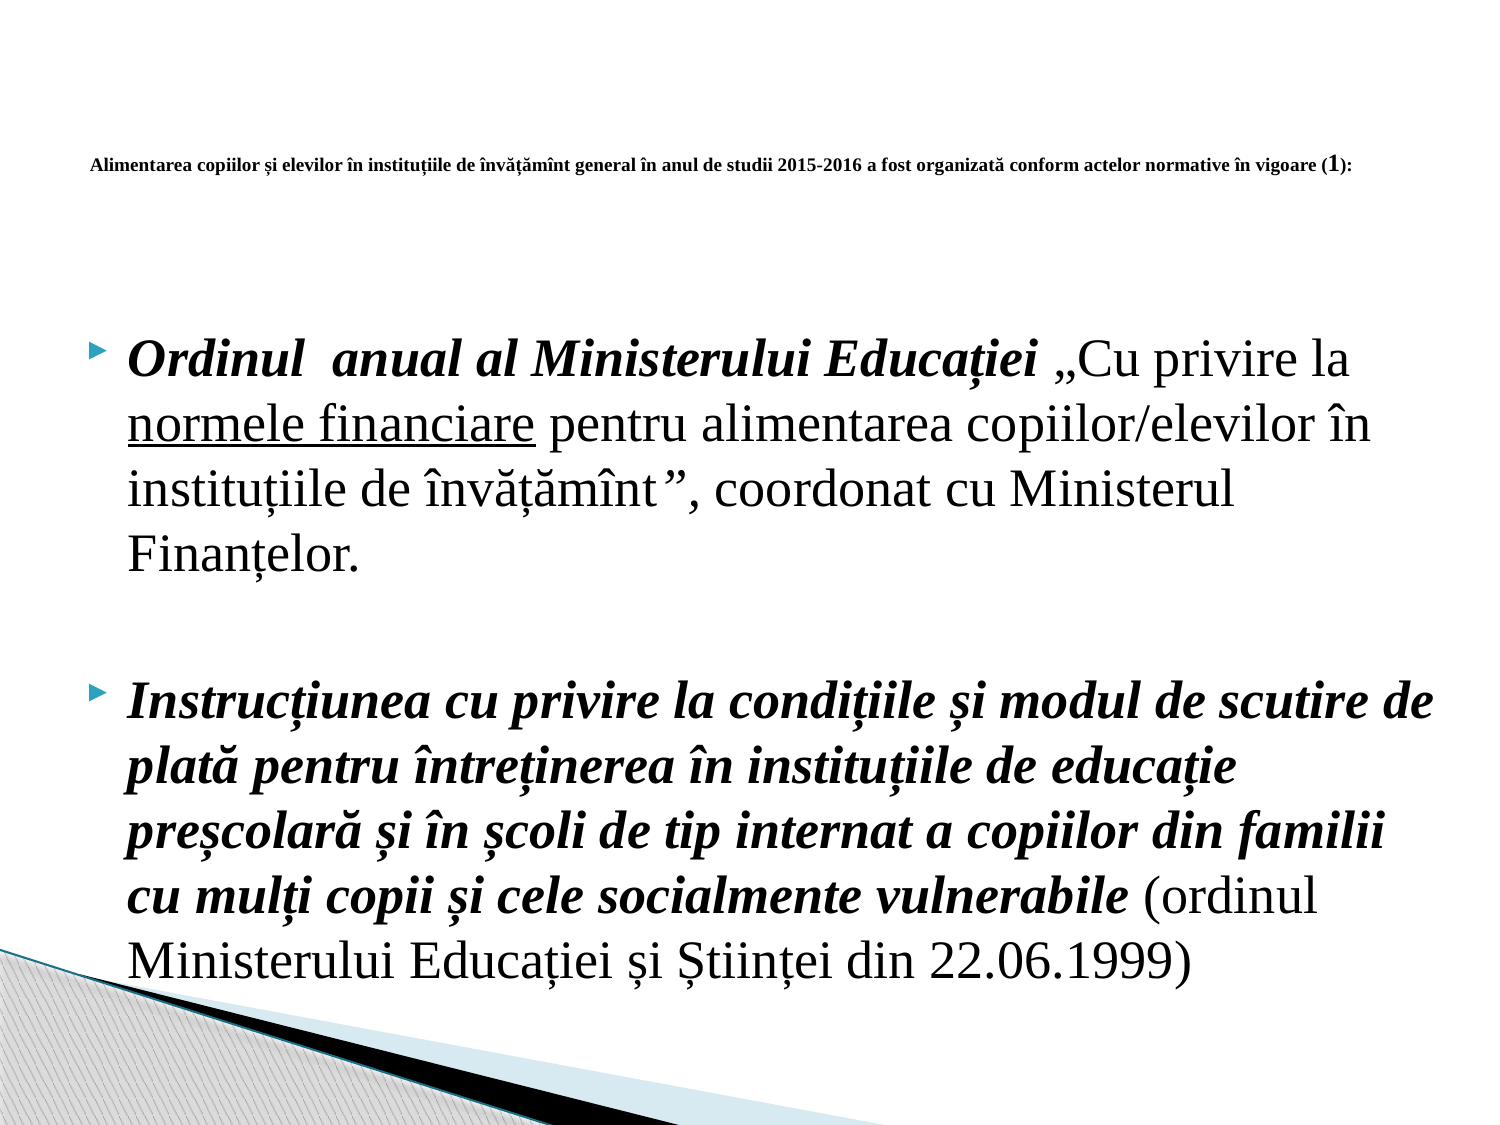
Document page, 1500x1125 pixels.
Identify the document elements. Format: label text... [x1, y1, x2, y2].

title Alimentarea copiilor și elevilor în instituțiile de învățămînt general în anul de studii 2015-2016 a fost organizată conform actelor normative în vigoare (1): [75, 113, 1425, 233]
list Ordinul anual al Ministerului Educației „Cu privire la normele financiare pentru alimentarea copiilor/elevilor în instituțiile de învățămînt”, coordonat cu Ministerul Finanțelor. Instrucțiunea cu privire la condițiile și modul de scutire de plată pentru întreținerea în instituțiile de educație preșcolară și în școli de tip internat a copiilor din familii cu mulți copii și cele socialmente vulnerabile (ordinul Ministerului Educației și Științei din 22.06.1999) [53, 314, 1459, 1059]
